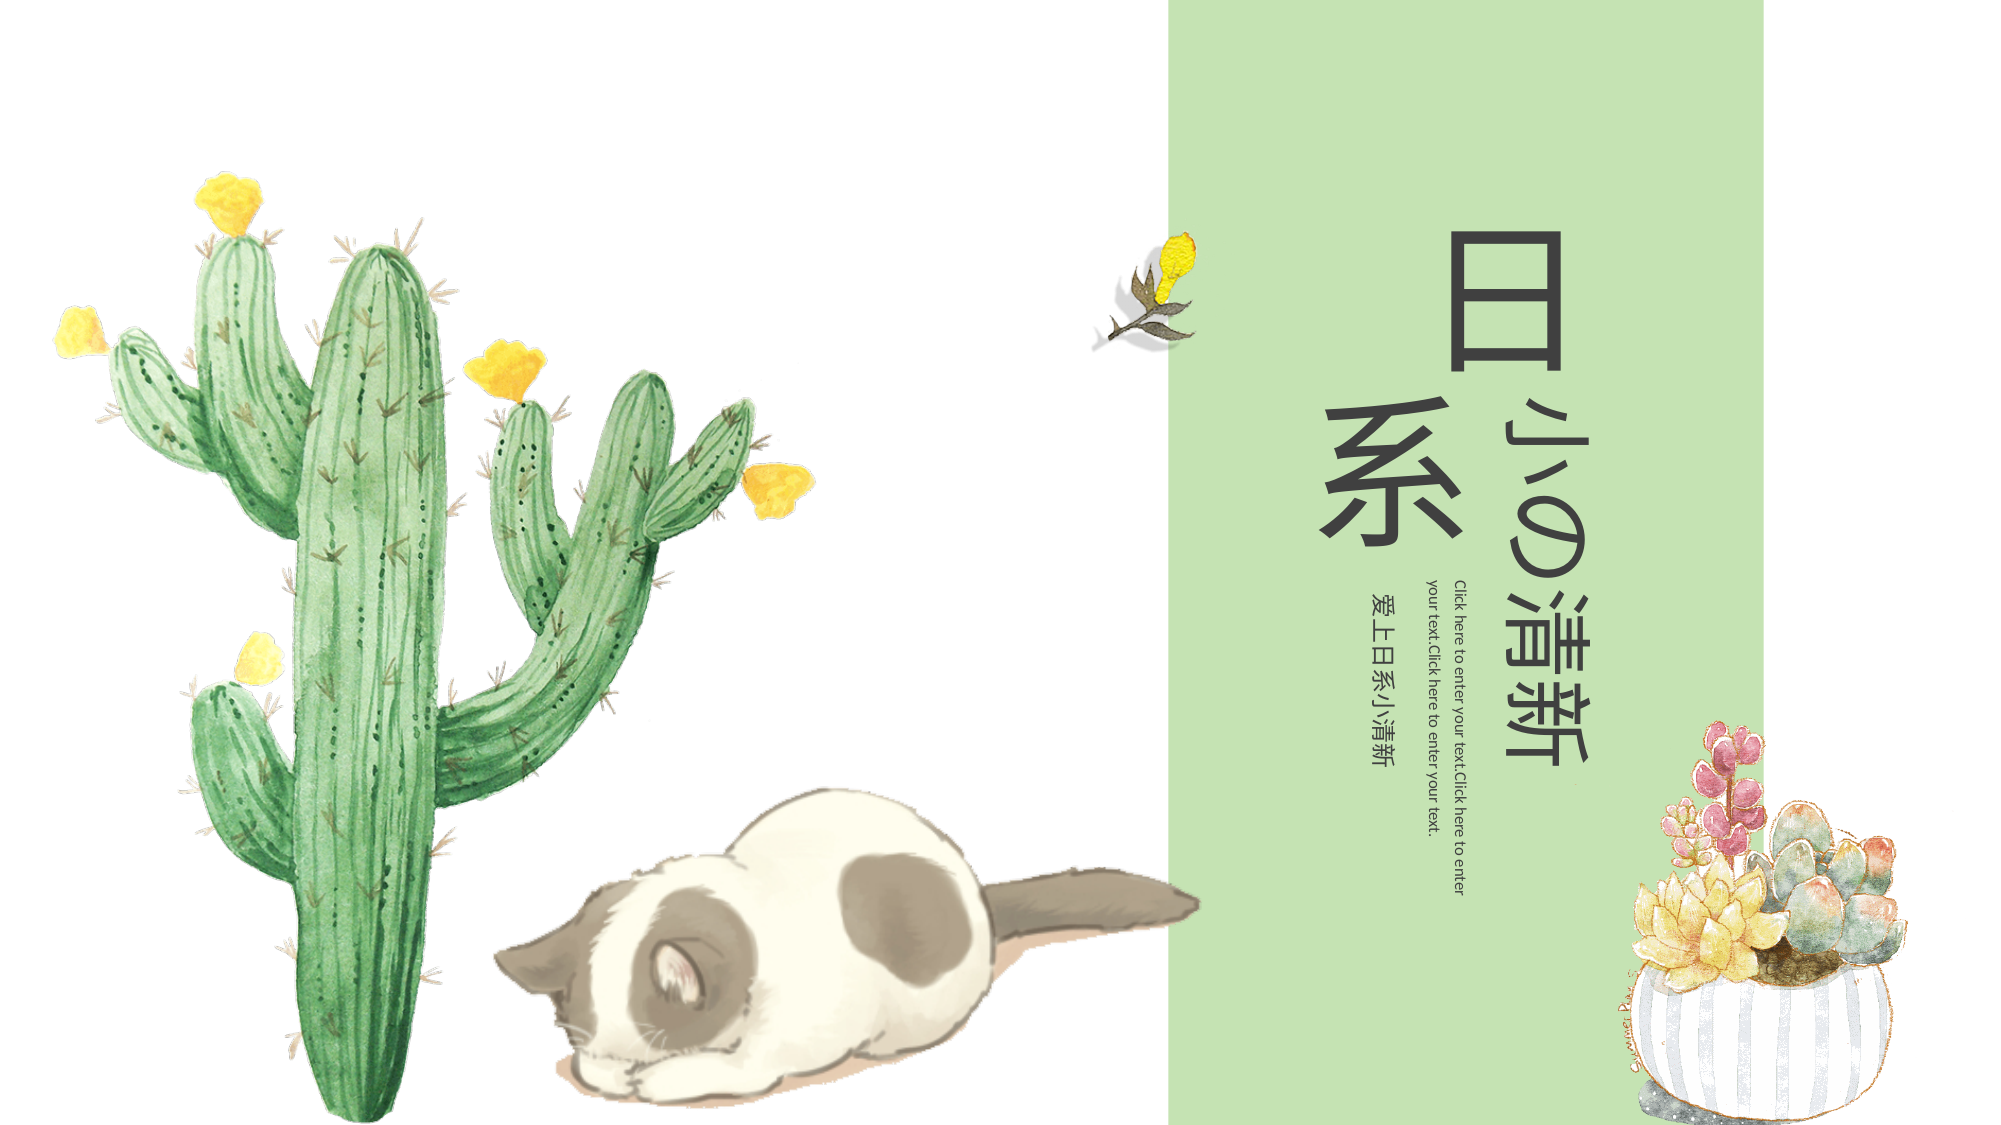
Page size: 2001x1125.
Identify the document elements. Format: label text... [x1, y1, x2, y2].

picture [1561, 669, 1966, 1125]
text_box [1346, 565, 1485, 913]
picture [1047, 186, 1259, 409]
text_box 小の清新 [1485, 380, 1621, 771]
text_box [1292, 186, 1583, 579]
picture [0, 89, 1207, 1125]
text_box [1167, 0, 1765, 1125]
